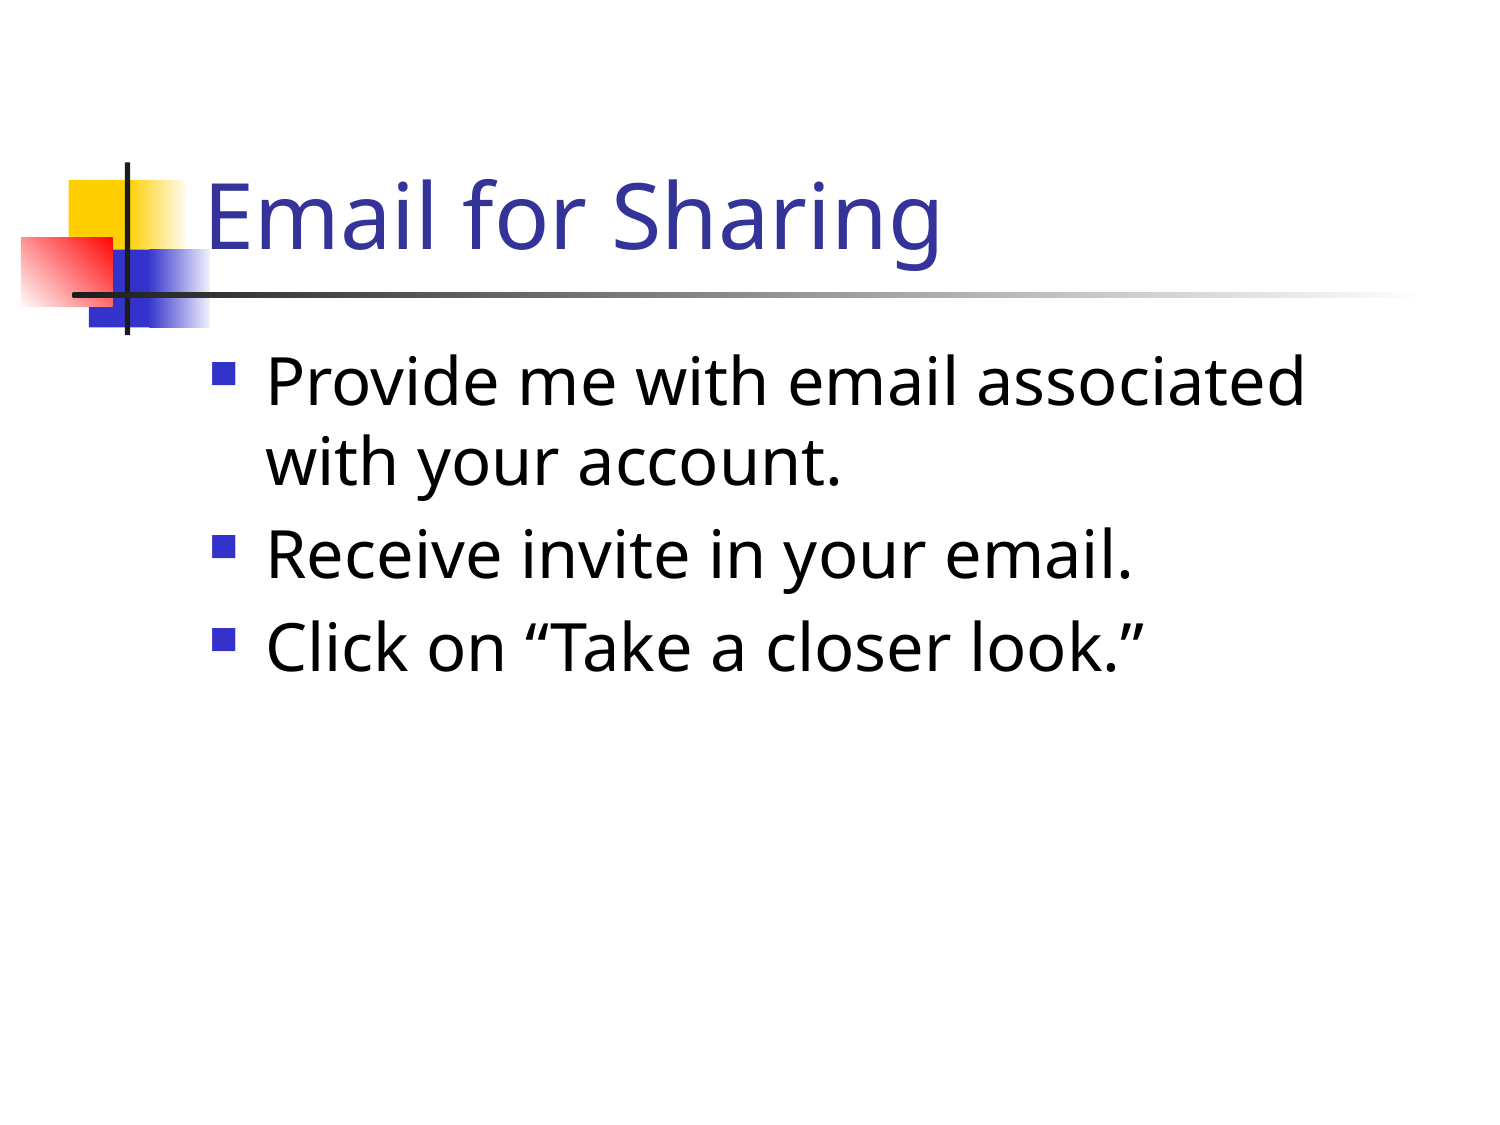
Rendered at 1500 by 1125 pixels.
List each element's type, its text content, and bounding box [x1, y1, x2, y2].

title Email for Sharing [188, 34, 1468, 276]
list Provide me with email associated with your account. Receive invite in your email. Click on “Take a closer look.” [193, 330, 1470, 1007]
